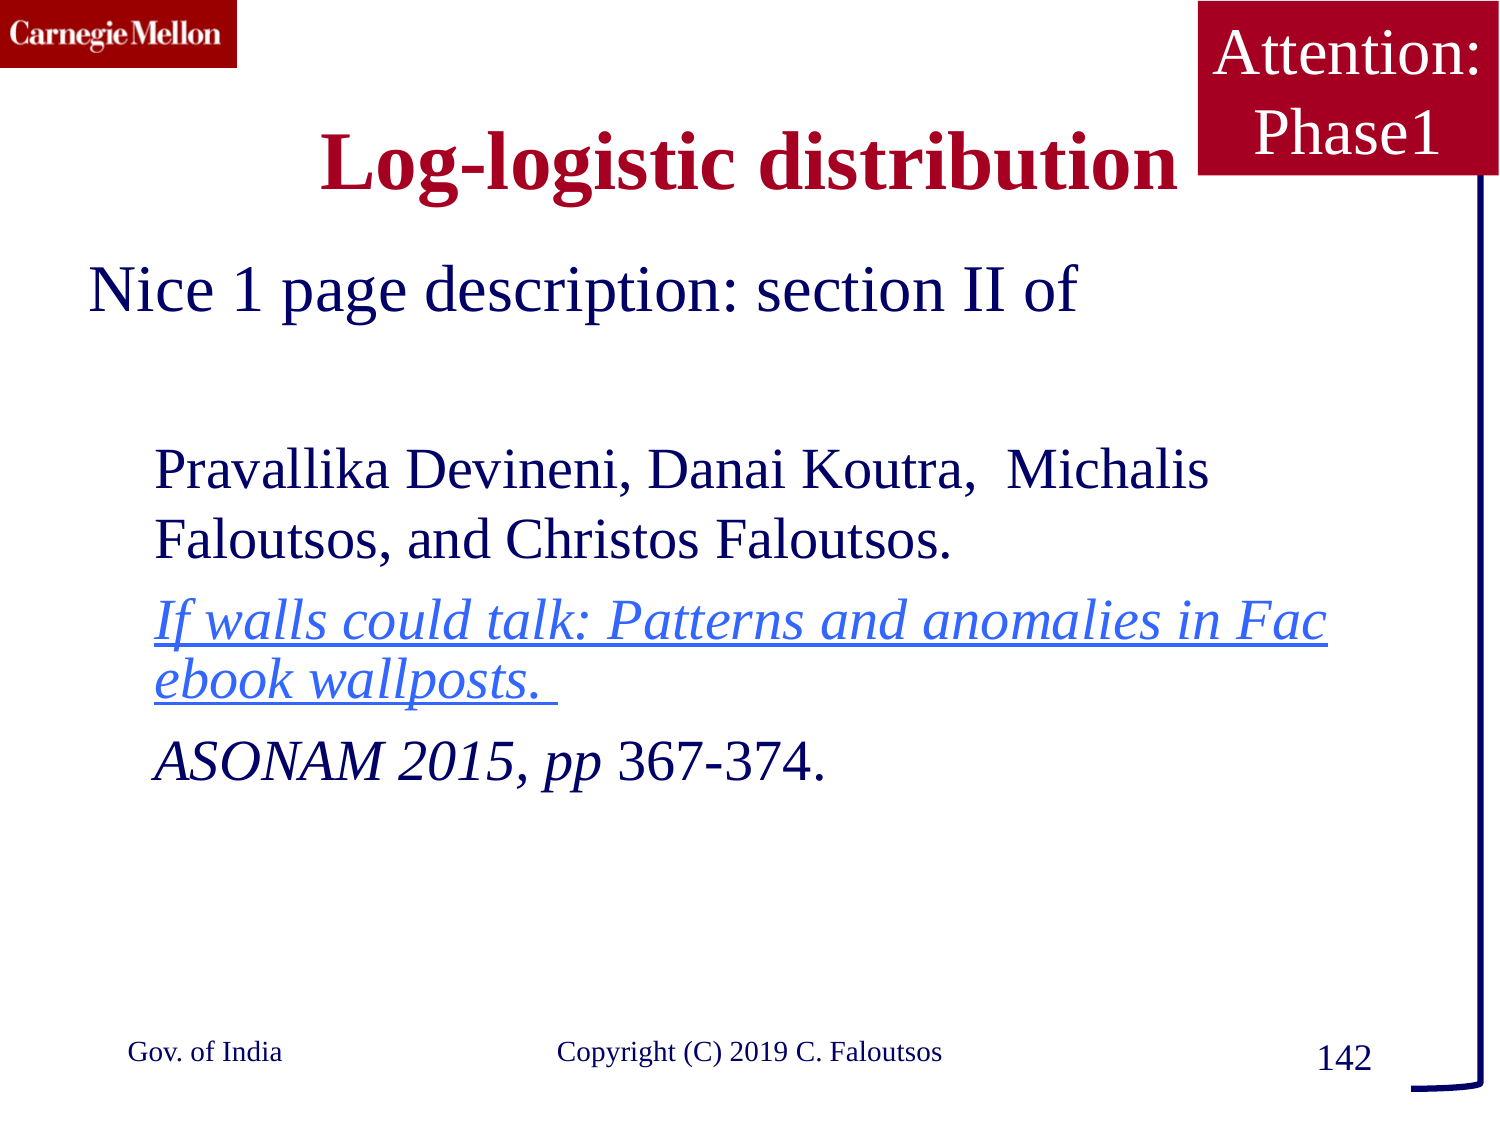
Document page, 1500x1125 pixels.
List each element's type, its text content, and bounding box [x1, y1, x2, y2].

footer Copyright (C) 2019 C. Faloutsos [512, 1024, 988, 1101]
text_box Attention: Phase1 [1197, 0, 1499, 176]
slide_number 142 [1074, 1024, 1388, 1101]
slide_number Gov. of India [112, 1024, 426, 1101]
text_box [1411, 176, 1481, 1089]
list Nice 1 page description: section II of Pravallika Devineni, Danai Koutra, Michalis Faloutsos, and Christos Faloutsos. If walls could talk: Patterns and anomalies in Facebook wallposts. ASONAM 2015, pp 367-374. [73, 237, 1361, 1001]
title Log-logistic distribution [112, 99, 1388, 213]
picture [0, 0, 237, 68]
